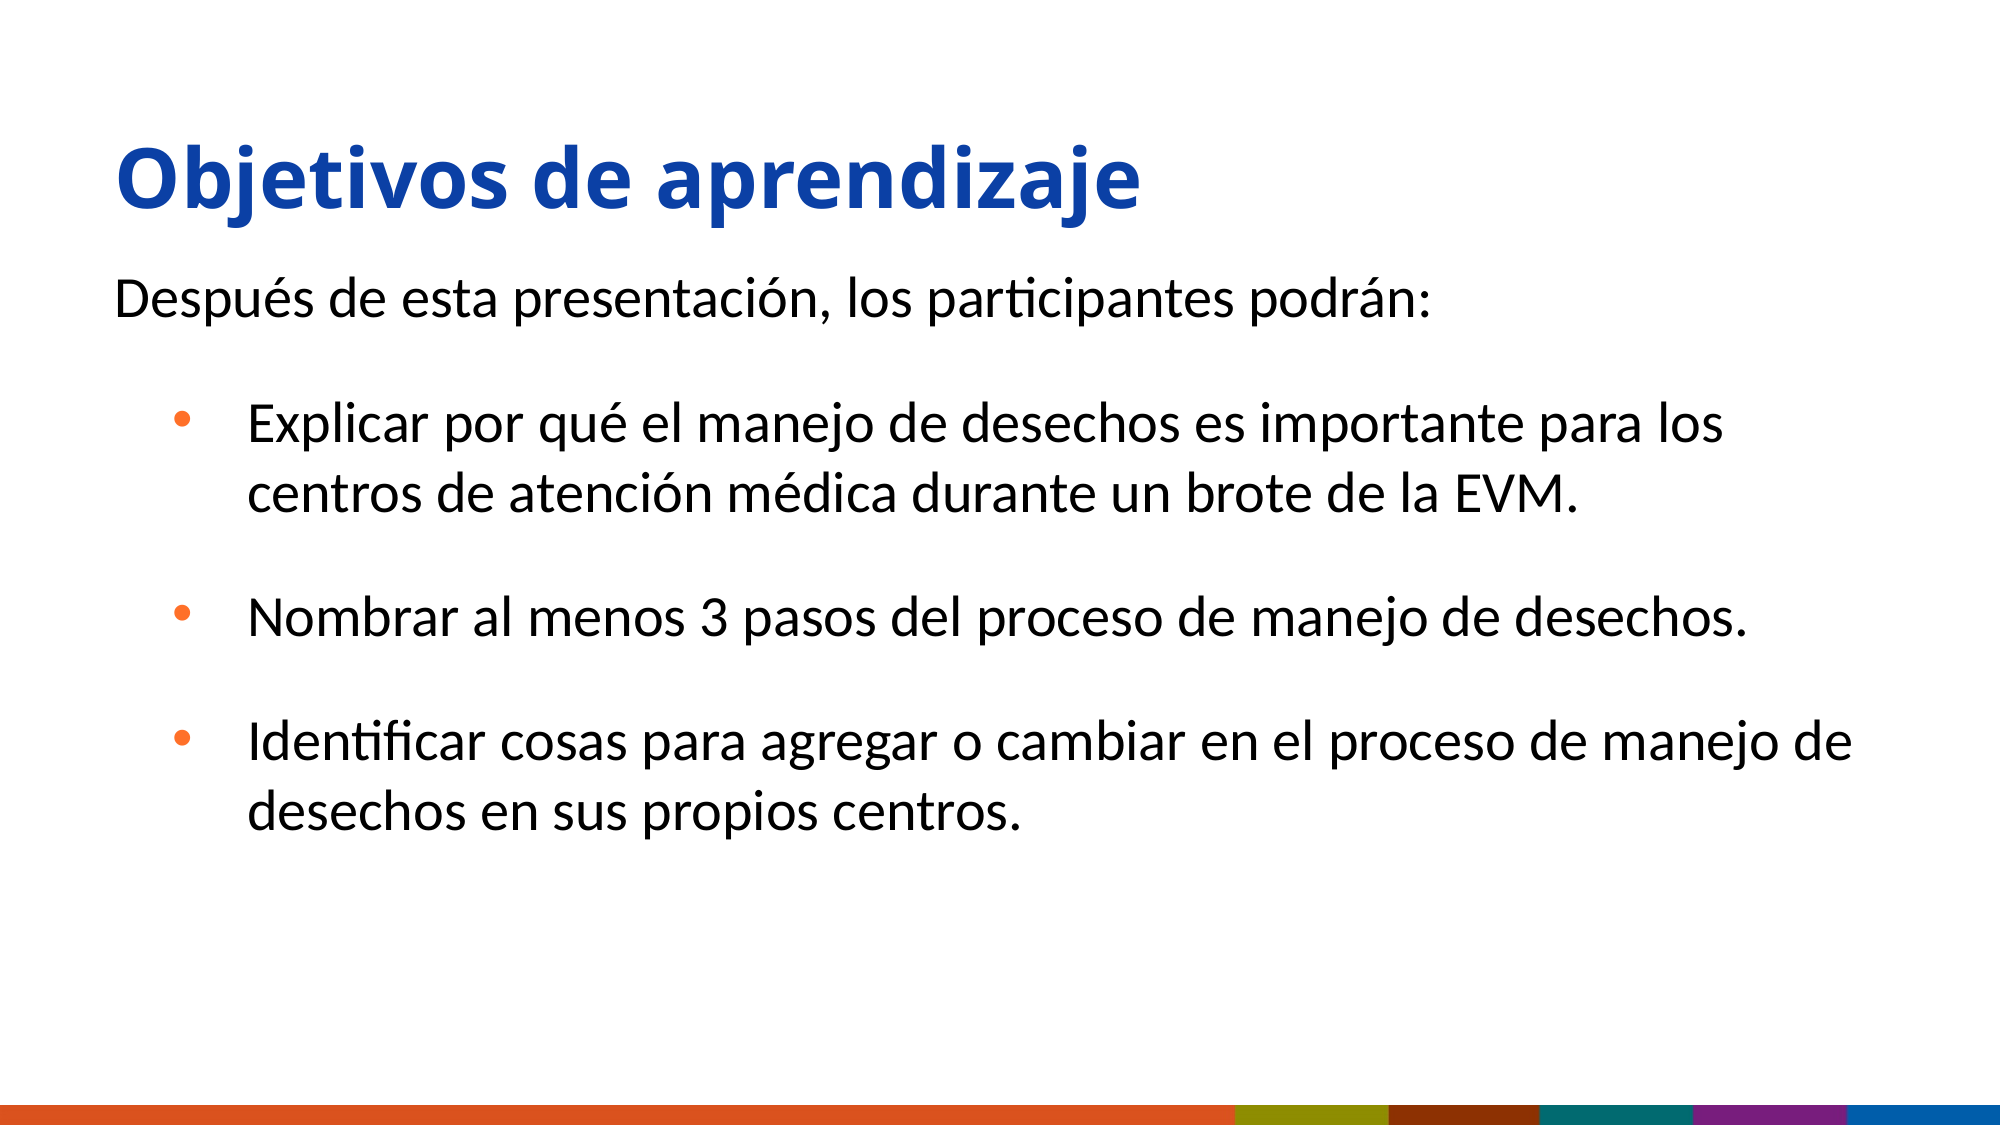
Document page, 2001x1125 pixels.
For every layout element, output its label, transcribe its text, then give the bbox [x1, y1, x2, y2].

title Objetivos de aprendizaje [99, 45, 1900, 233]
picture [0, 1105, 2000, 1125]
list Después de esta presentación, los participantes podrán: Explicar por qué el manejo de desechos es importante para los centros de atención médica durante un brote de la EVM. Nombrar al menos 3 pasos del proceso de manejo de desechos. Identificar cosas para agregar o cambiar en el proceso de manejo de desechos en sus propios centros. [99, 252, 1900, 938]
